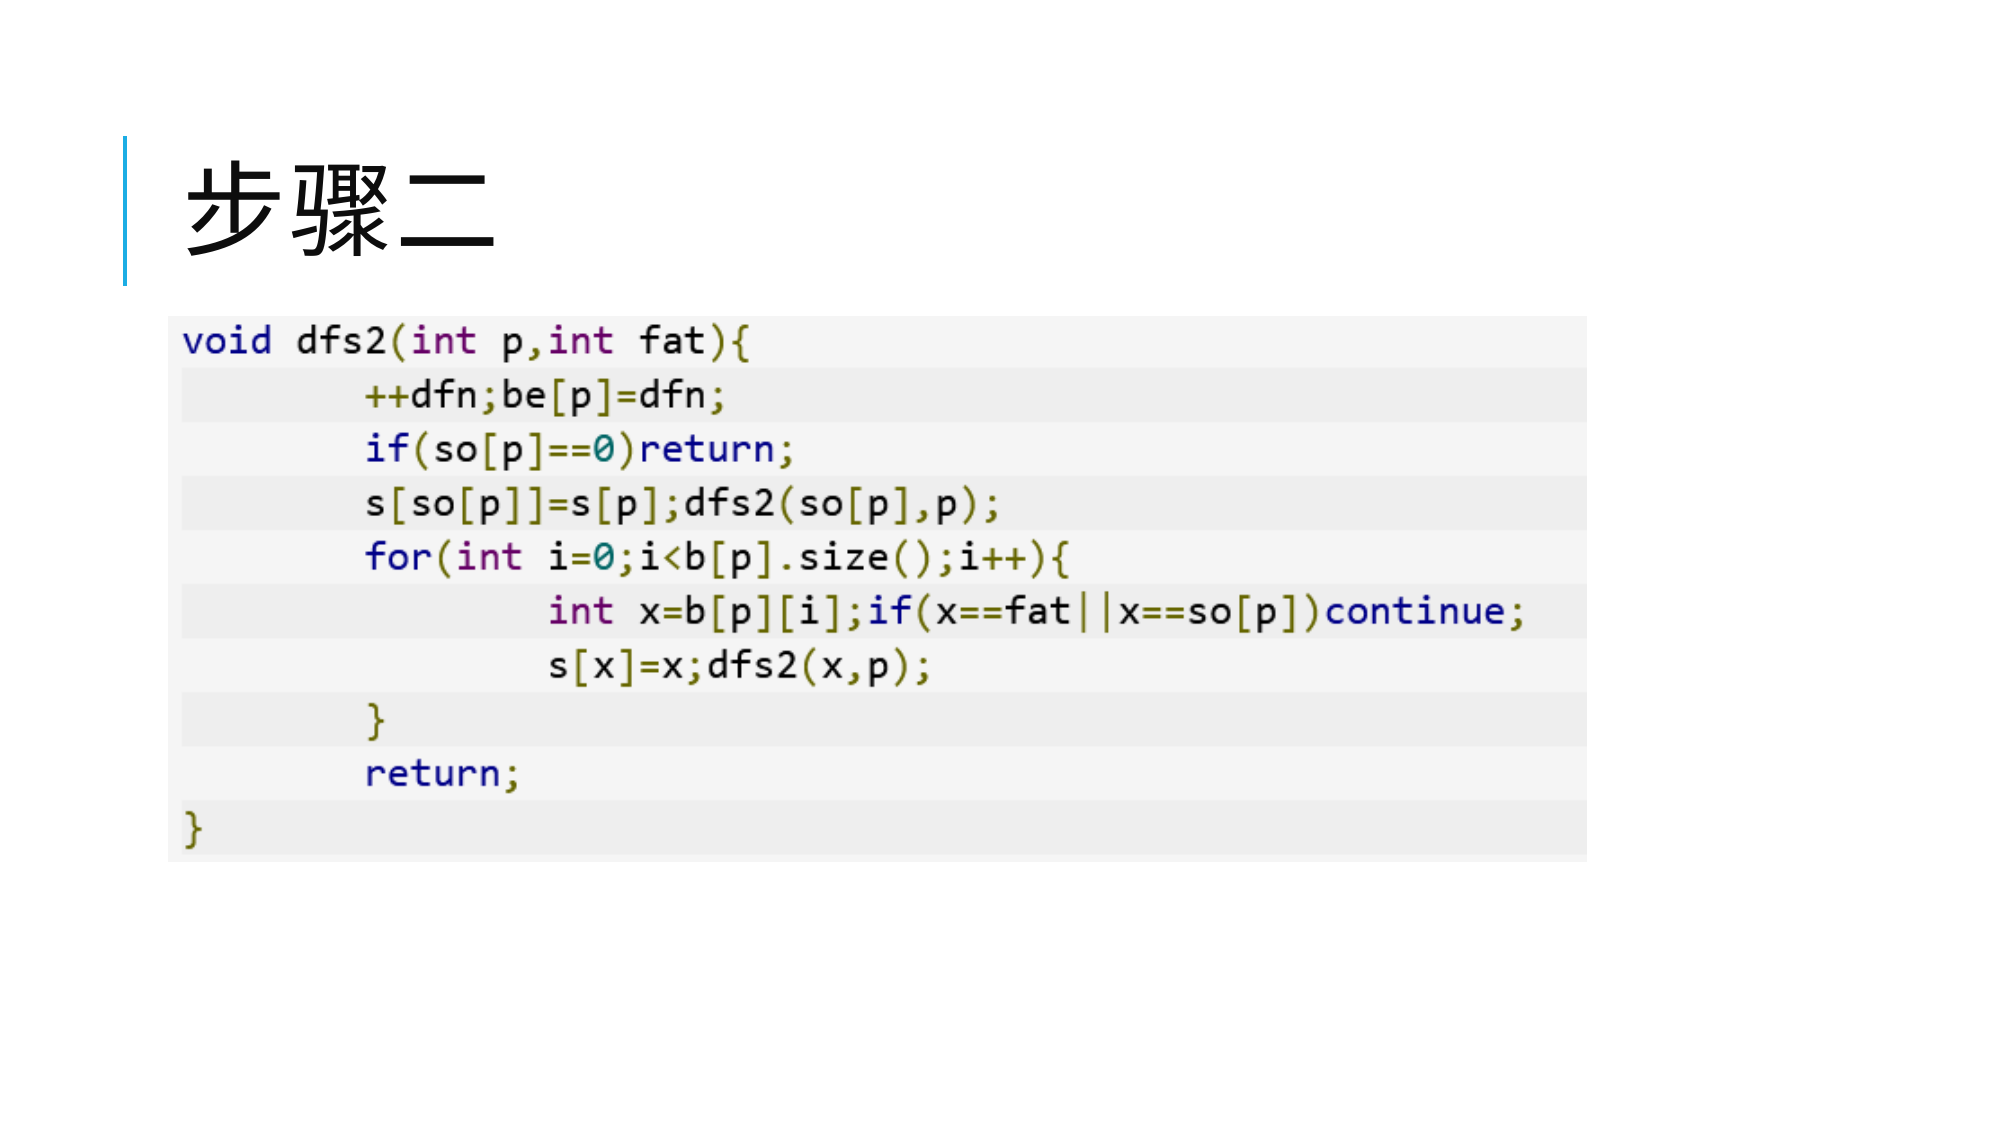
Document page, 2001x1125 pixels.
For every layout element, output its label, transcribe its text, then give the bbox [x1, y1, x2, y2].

title 步骤二 [168, 96, 1763, 342]
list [167, 316, 1587, 862]
